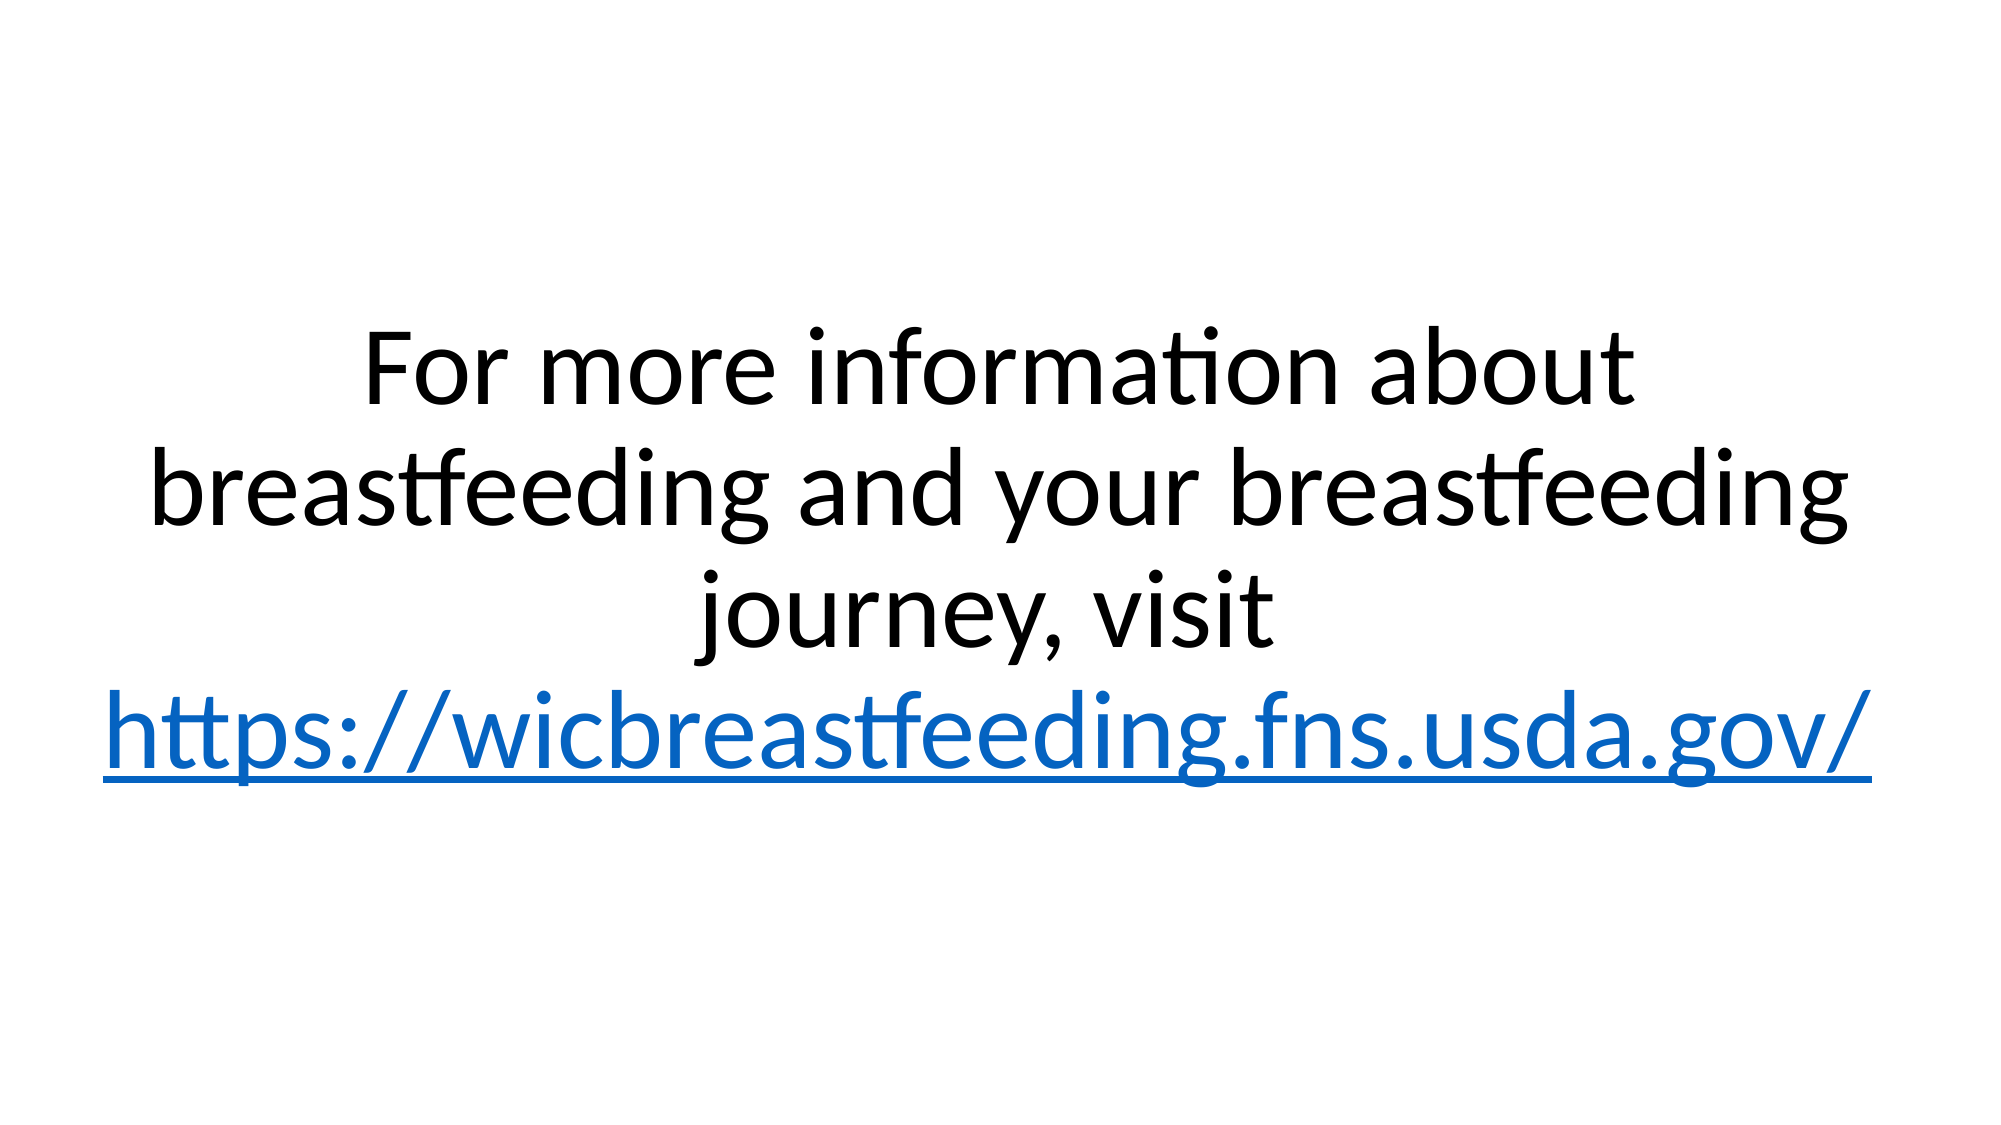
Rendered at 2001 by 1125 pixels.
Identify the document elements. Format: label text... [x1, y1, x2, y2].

list For more information about breastfeeding and your breastfeeding journey, visit https://wicbreastfeeding.fns.usda.gov/ [81, 299, 1919, 1014]
